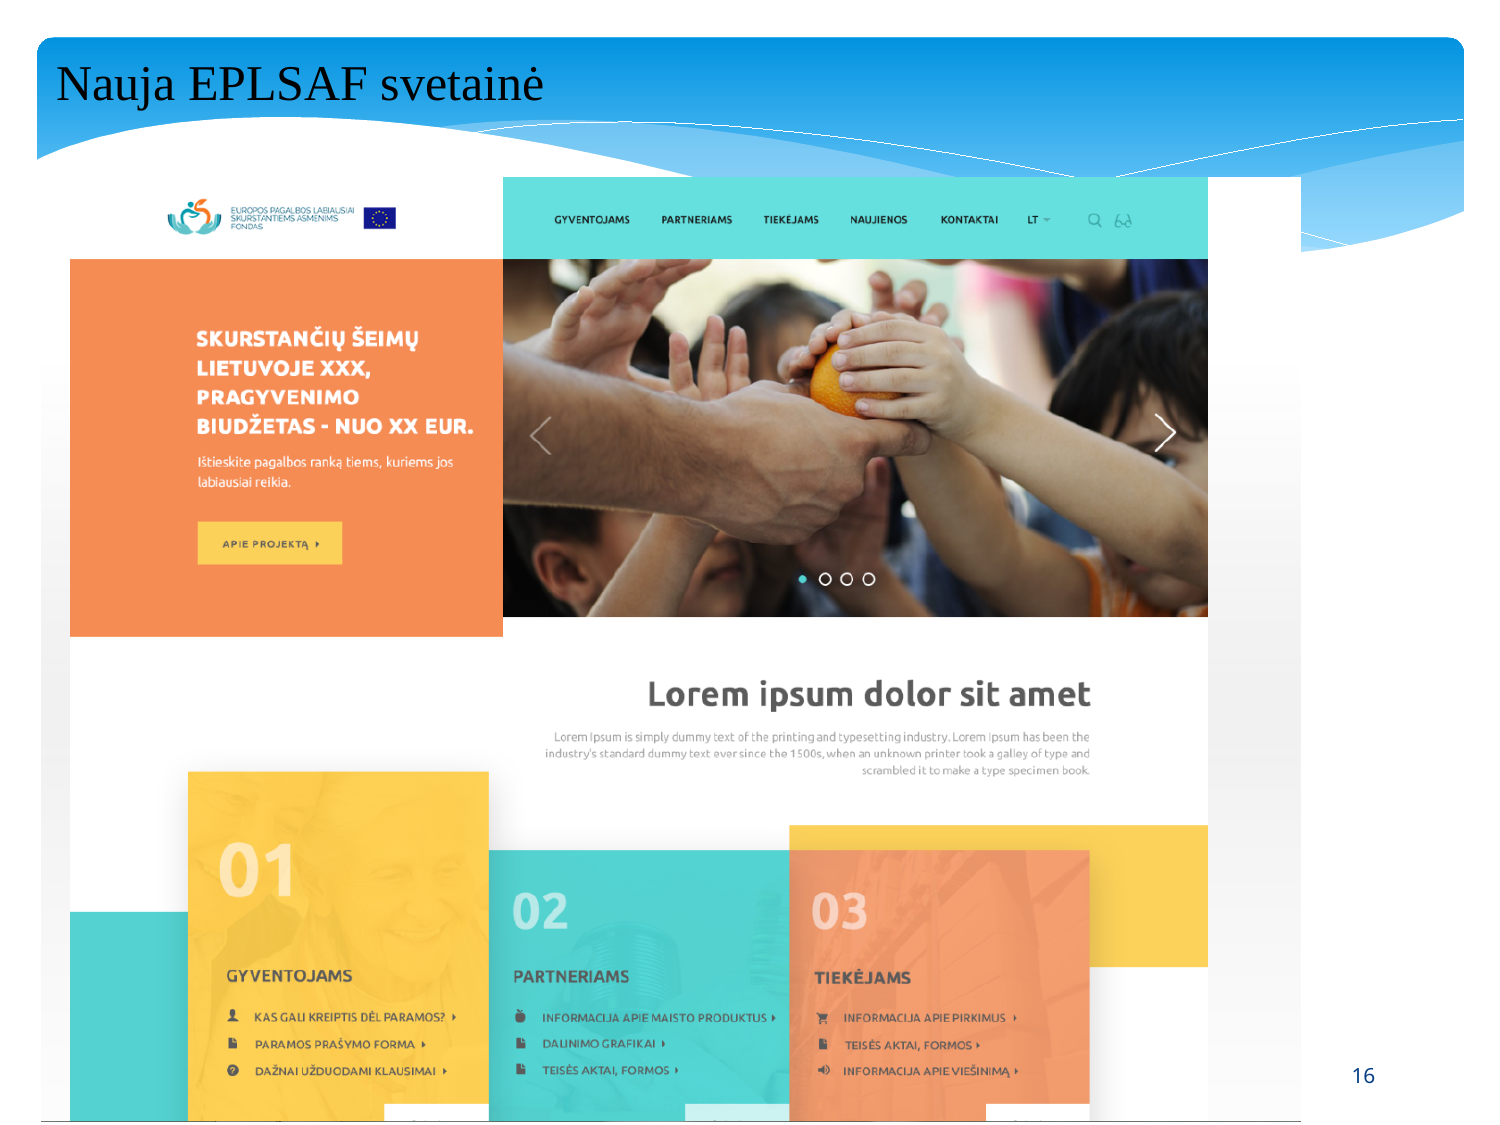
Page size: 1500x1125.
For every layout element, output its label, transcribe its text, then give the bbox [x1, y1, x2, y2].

text_box Nauja EPLSAF svetainė [41, 42, 1459, 114]
picture [40, 177, 1301, 1122]
slide_number 16 [1307, 1046, 1459, 1107]
